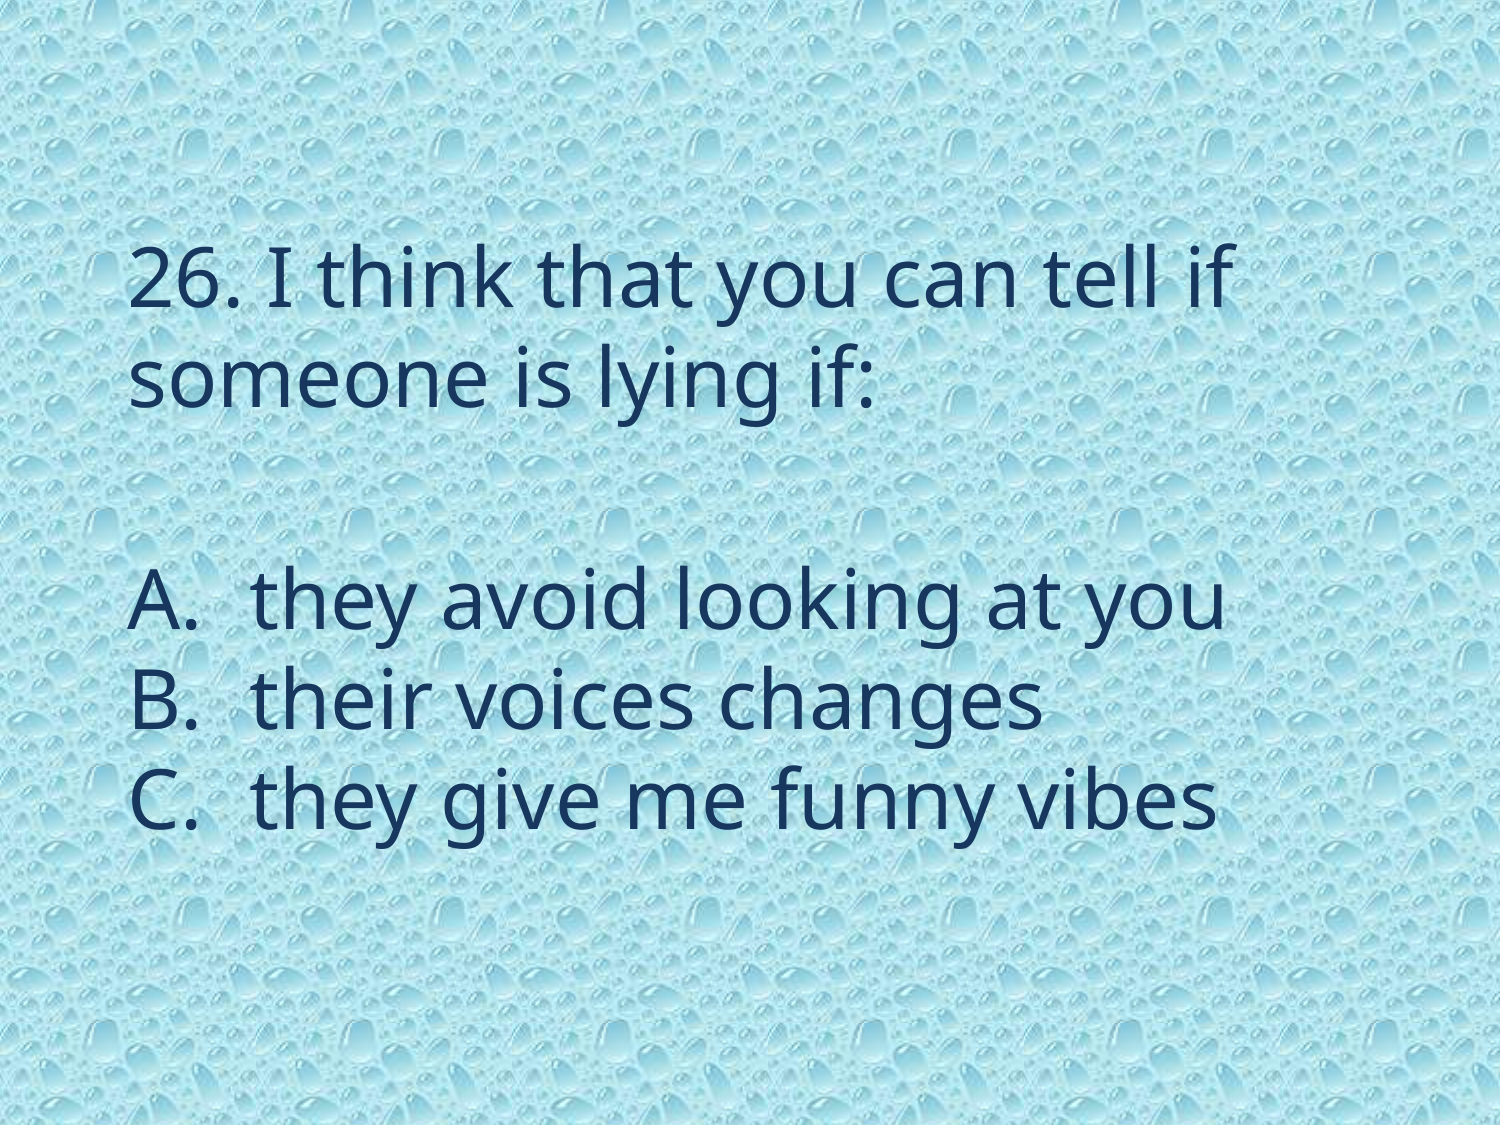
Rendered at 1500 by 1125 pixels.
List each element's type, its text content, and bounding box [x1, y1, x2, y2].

text_box 26. I think that you can tell if someone is lying if: they avoid looking at you their voices changes they give me funny vibes [112, 216, 1325, 899]
picture [0, 0, 1500, 1125]
